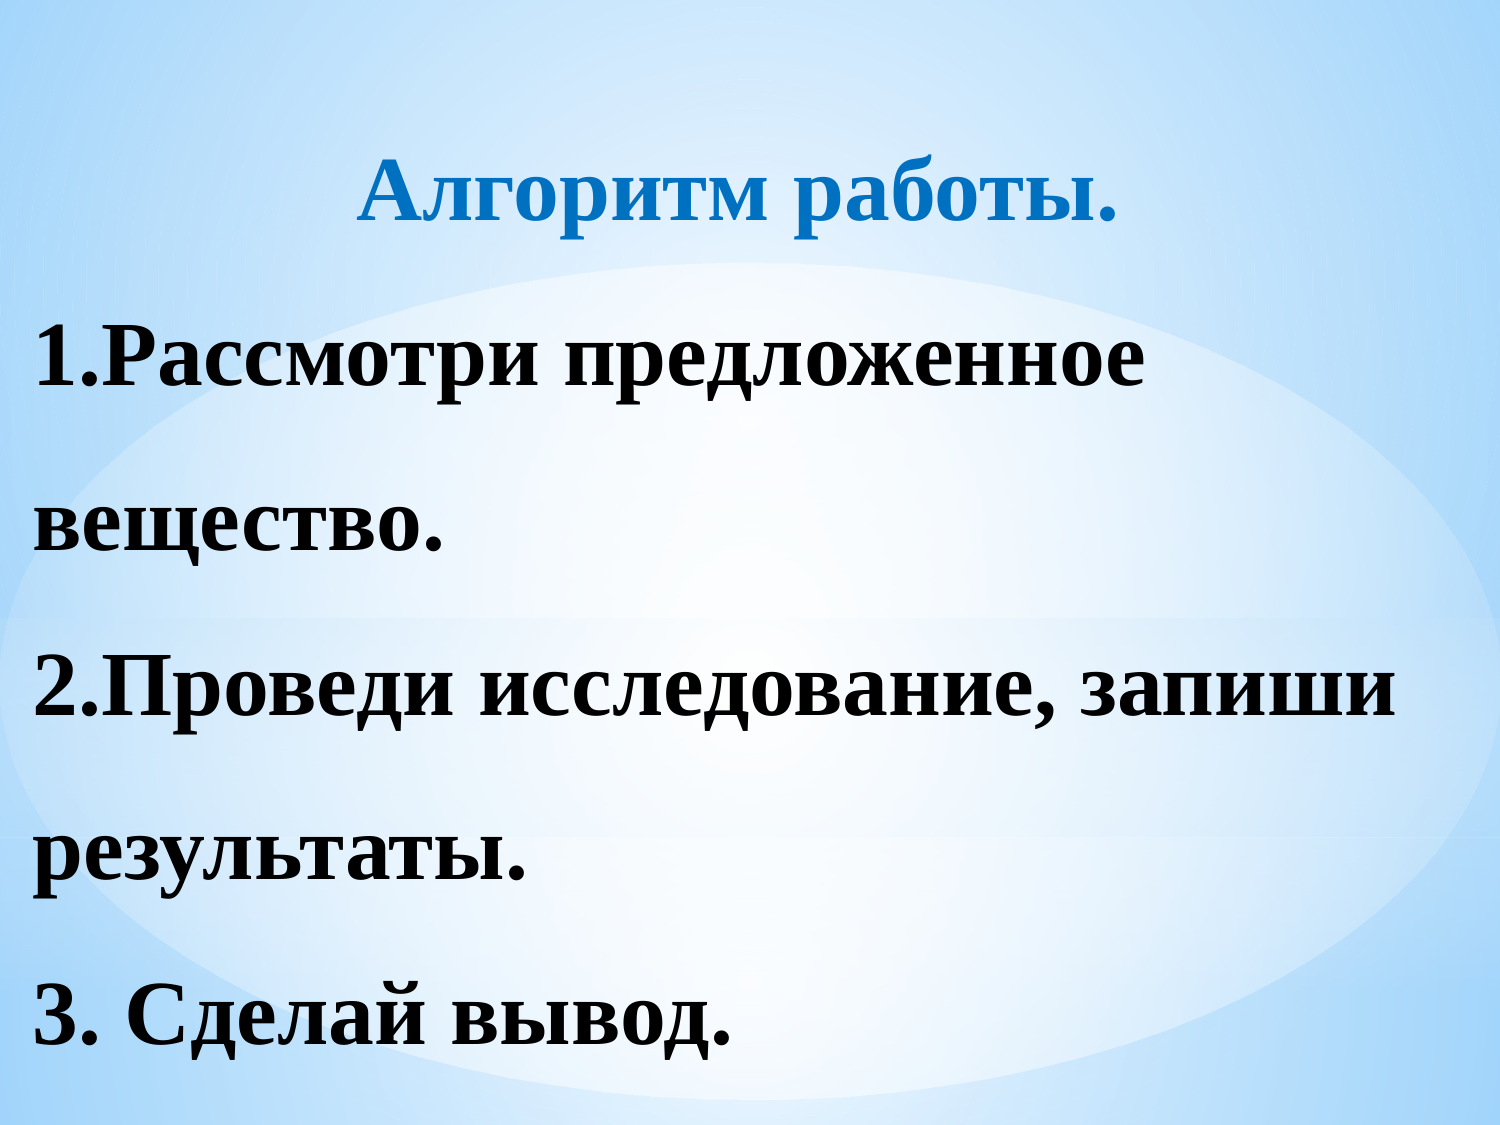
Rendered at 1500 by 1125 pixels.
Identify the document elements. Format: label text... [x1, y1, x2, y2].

text_box Алгоритм работы. 1.Рассмотри предложенное вещество. 2.Проведи исследование, запиши результаты. 3. Сделай вывод. [17, 66, 1459, 1071]
